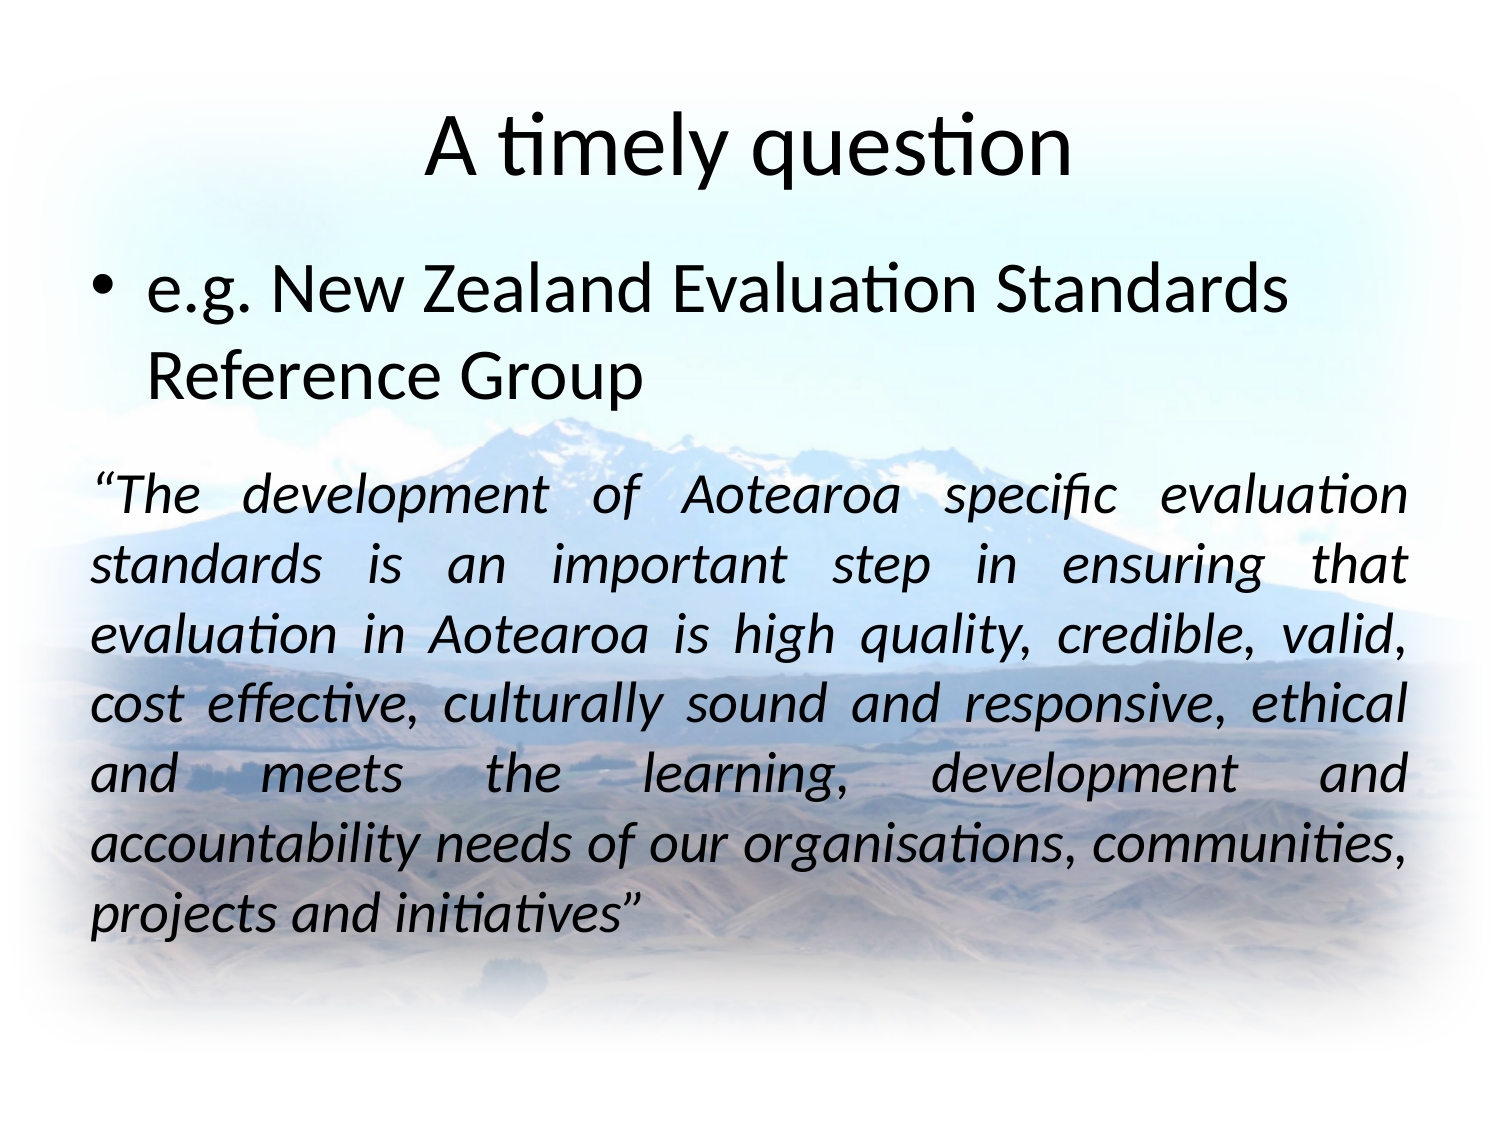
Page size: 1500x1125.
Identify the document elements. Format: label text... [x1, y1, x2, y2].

list e.g. New Zealand Evaluation Standards Reference Group “The development of Aotearoa specific evaluation standards is an important step in ensuring that evaluation in Aotearoa is high quality, credible, valid, cost effective, culturally sound and responsive, ethical and meets the learning, development and accountability needs of our organisations, communities, projects and initiatives” [75, 231, 1425, 1083]
title A timely question [75, 45, 1425, 231]
